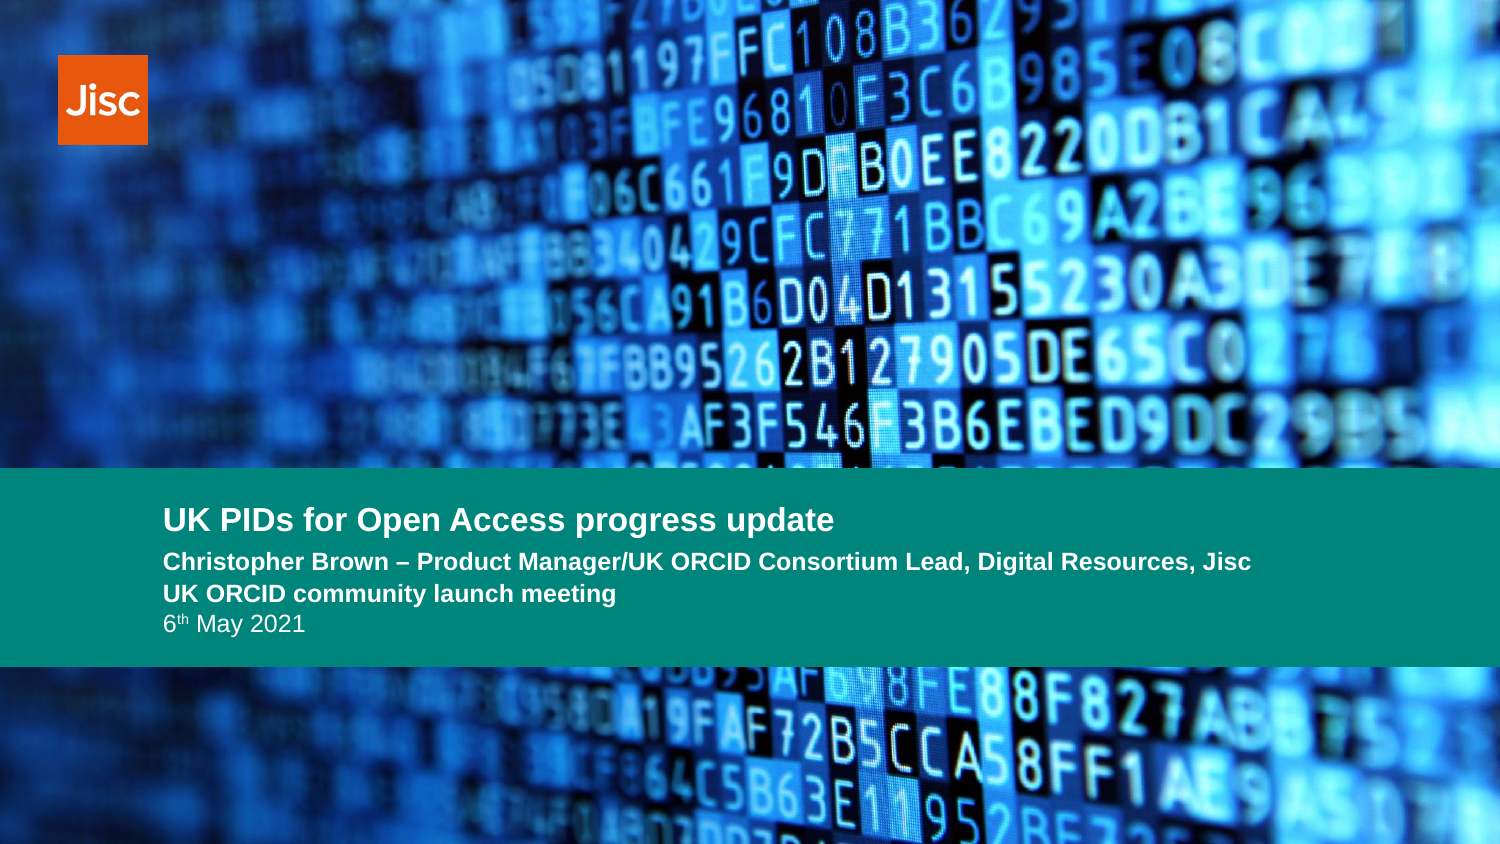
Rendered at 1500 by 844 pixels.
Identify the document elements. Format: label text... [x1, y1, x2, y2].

picture [0, 667, 1500, 844]
picture [0, 0, 1500, 468]
text_box UK PIDs for Open Access progress update Christopher Brown – Product Manager/UK ORCID Consortium Lead, Digital Resources, Jisc UK ORCID community launch meeting 6th May 2021 [0, 468, 1500, 667]
